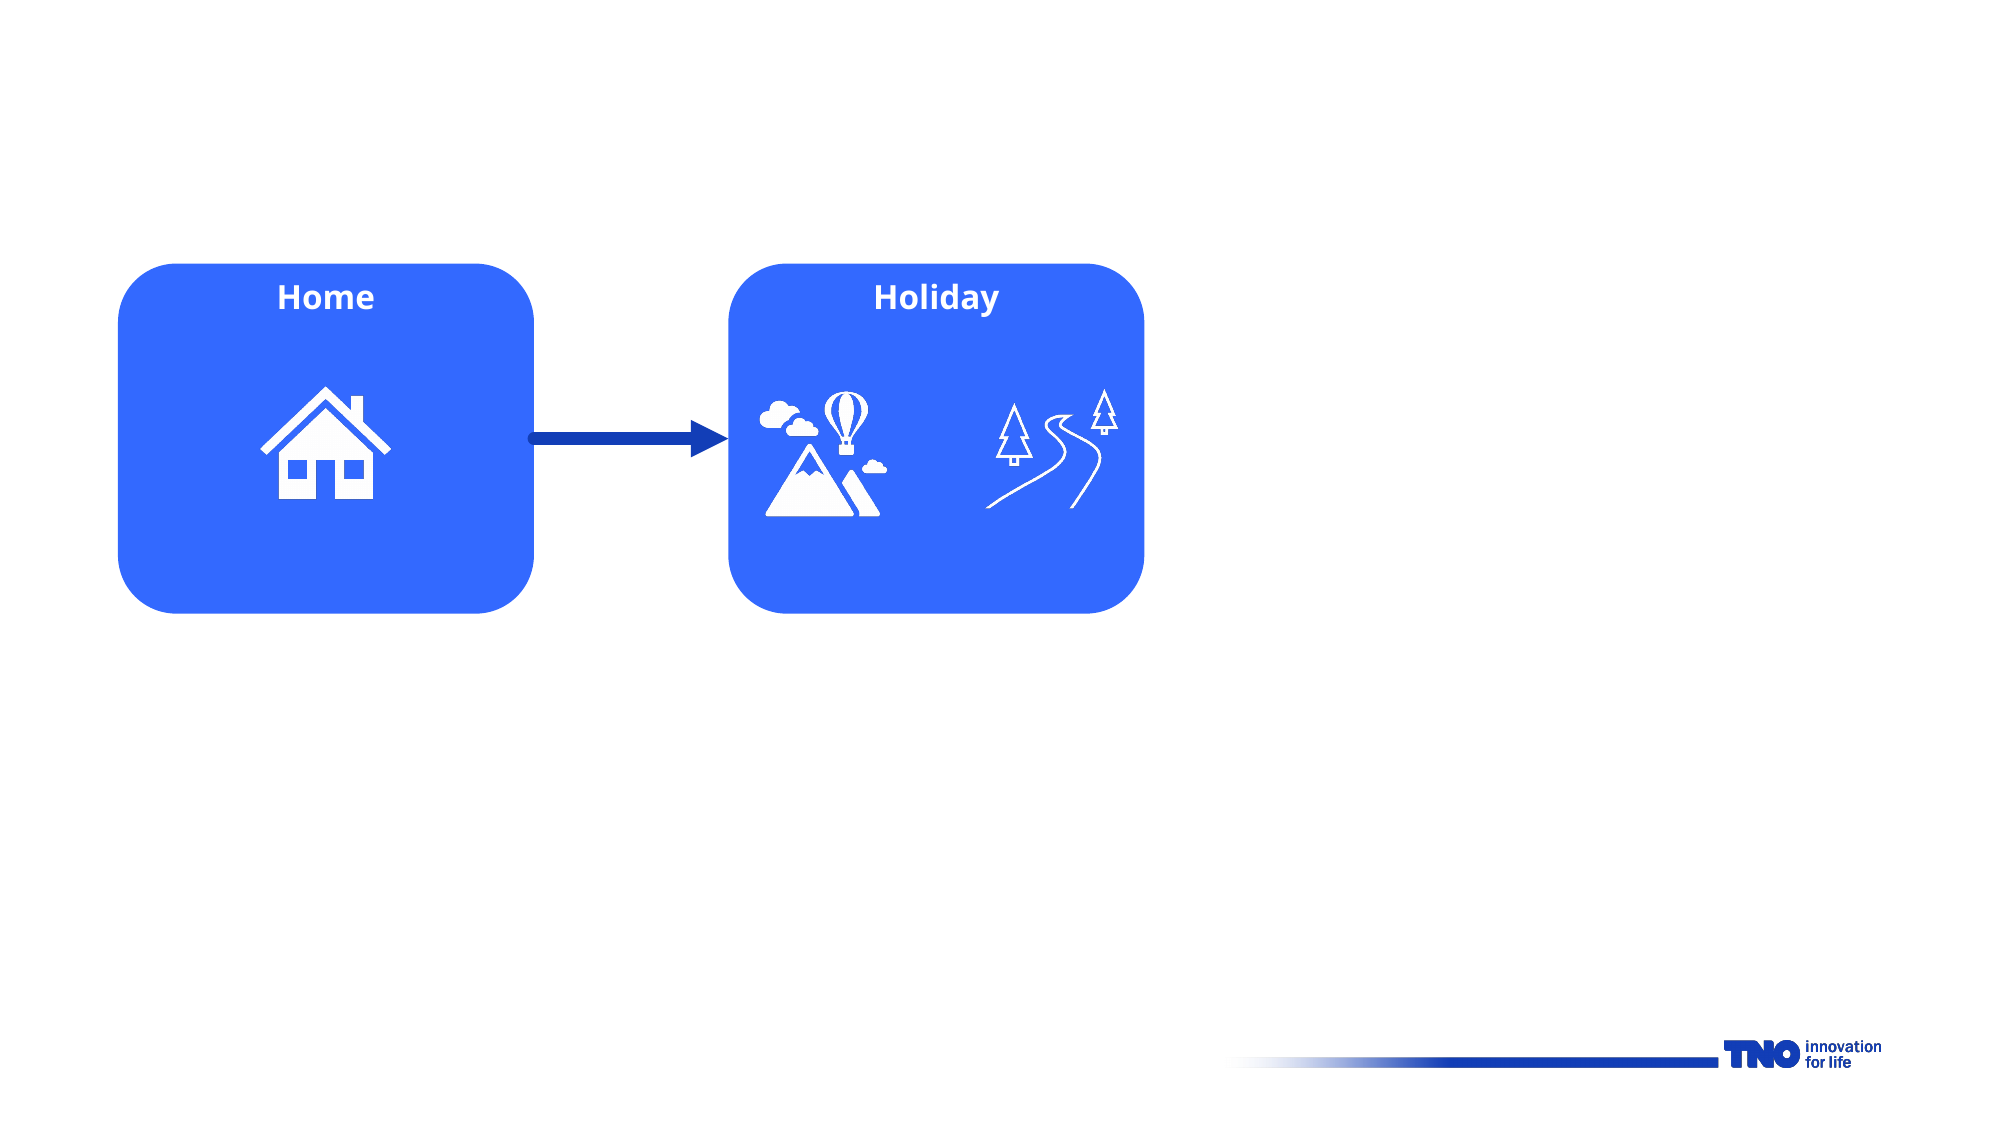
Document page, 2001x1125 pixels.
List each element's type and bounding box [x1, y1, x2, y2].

picture [1222, 1040, 1882, 1068]
text_box [117, 263, 534, 614]
text_box [728, 263, 1145, 614]
